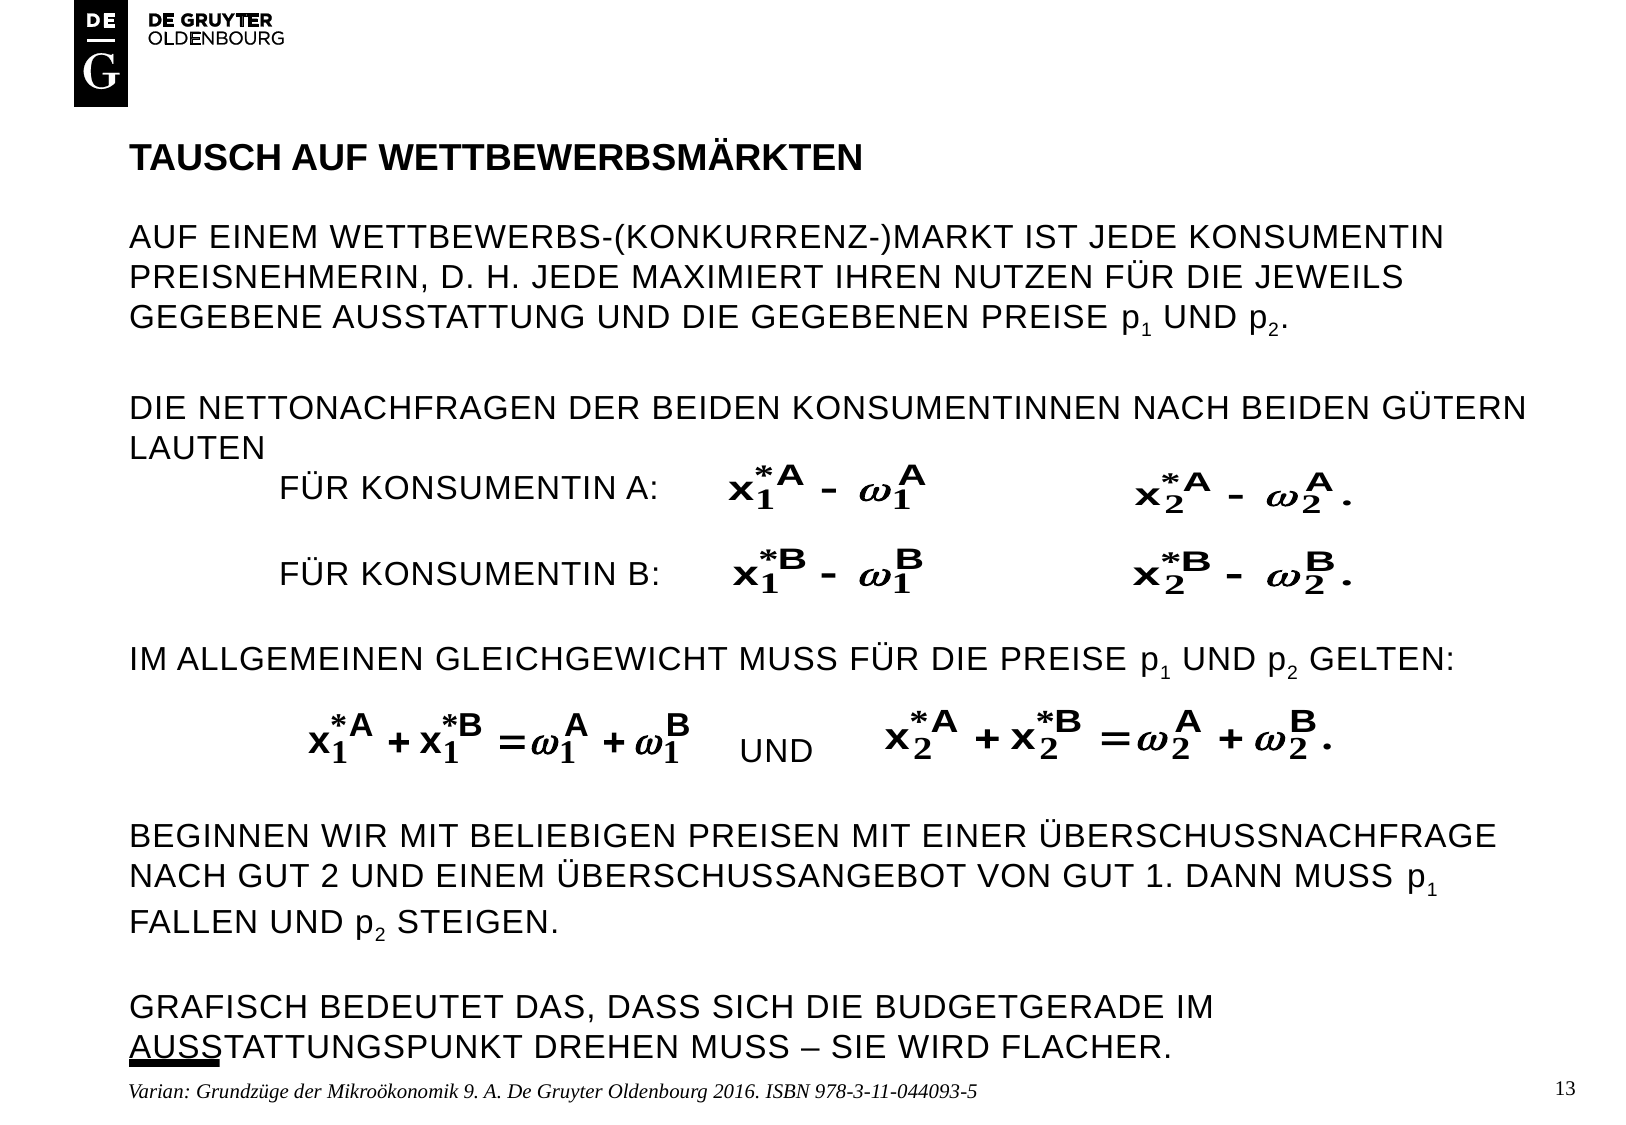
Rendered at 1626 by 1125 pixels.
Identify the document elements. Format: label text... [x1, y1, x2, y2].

list AUF EINEM WETTBEWERBS-(KONKURRENZ-)MARKT IST JEDE KONSUMENTIN PREISNEHMERIN, D. H. JEDE MAXIMIERT IHREN NUTZEN FÜR DIE JEWEILS GEGEBENE AUSSTATTUNG UND DIE GEGEBENEN PREISE p1 UND p2. DIE NETTONACHFRAGEN DER BEIDEN KONSUMENTINNEN NACH BEIDEN GÜTERN LAUTEN FÜR KONSUMENTIN a: FÜR KONSUMENTIN B: IM ALLGEMEINEN GLEICHGEWICHT MUSS für die preise p1 UND p2 GELTEN: und Beginnen wir mit beliebigen preisen mit EINER überschussnachfrage nach gut 2 und EINEM überschussangebot VON gut 1. Dann muss p1 fallen UND p2 steigen. Grafisch bedeutet das, dass sich die budgetgerade im ausstattungspunkt drehen muss – sie wird flacher. [129, 215, 1556, 1057]
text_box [725, 458, 932, 512]
slide_number 13 [1554, 1074, 1614, 1104]
title TAUSCH AUF WETTBEWERBSMärkten [129, 132, 1556, 185]
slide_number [128, 1077, 1539, 1108]
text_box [882, 704, 1333, 762]
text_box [1132, 467, 1355, 516]
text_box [730, 543, 927, 596]
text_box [306, 706, 693, 766]
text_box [1130, 545, 1355, 596]
